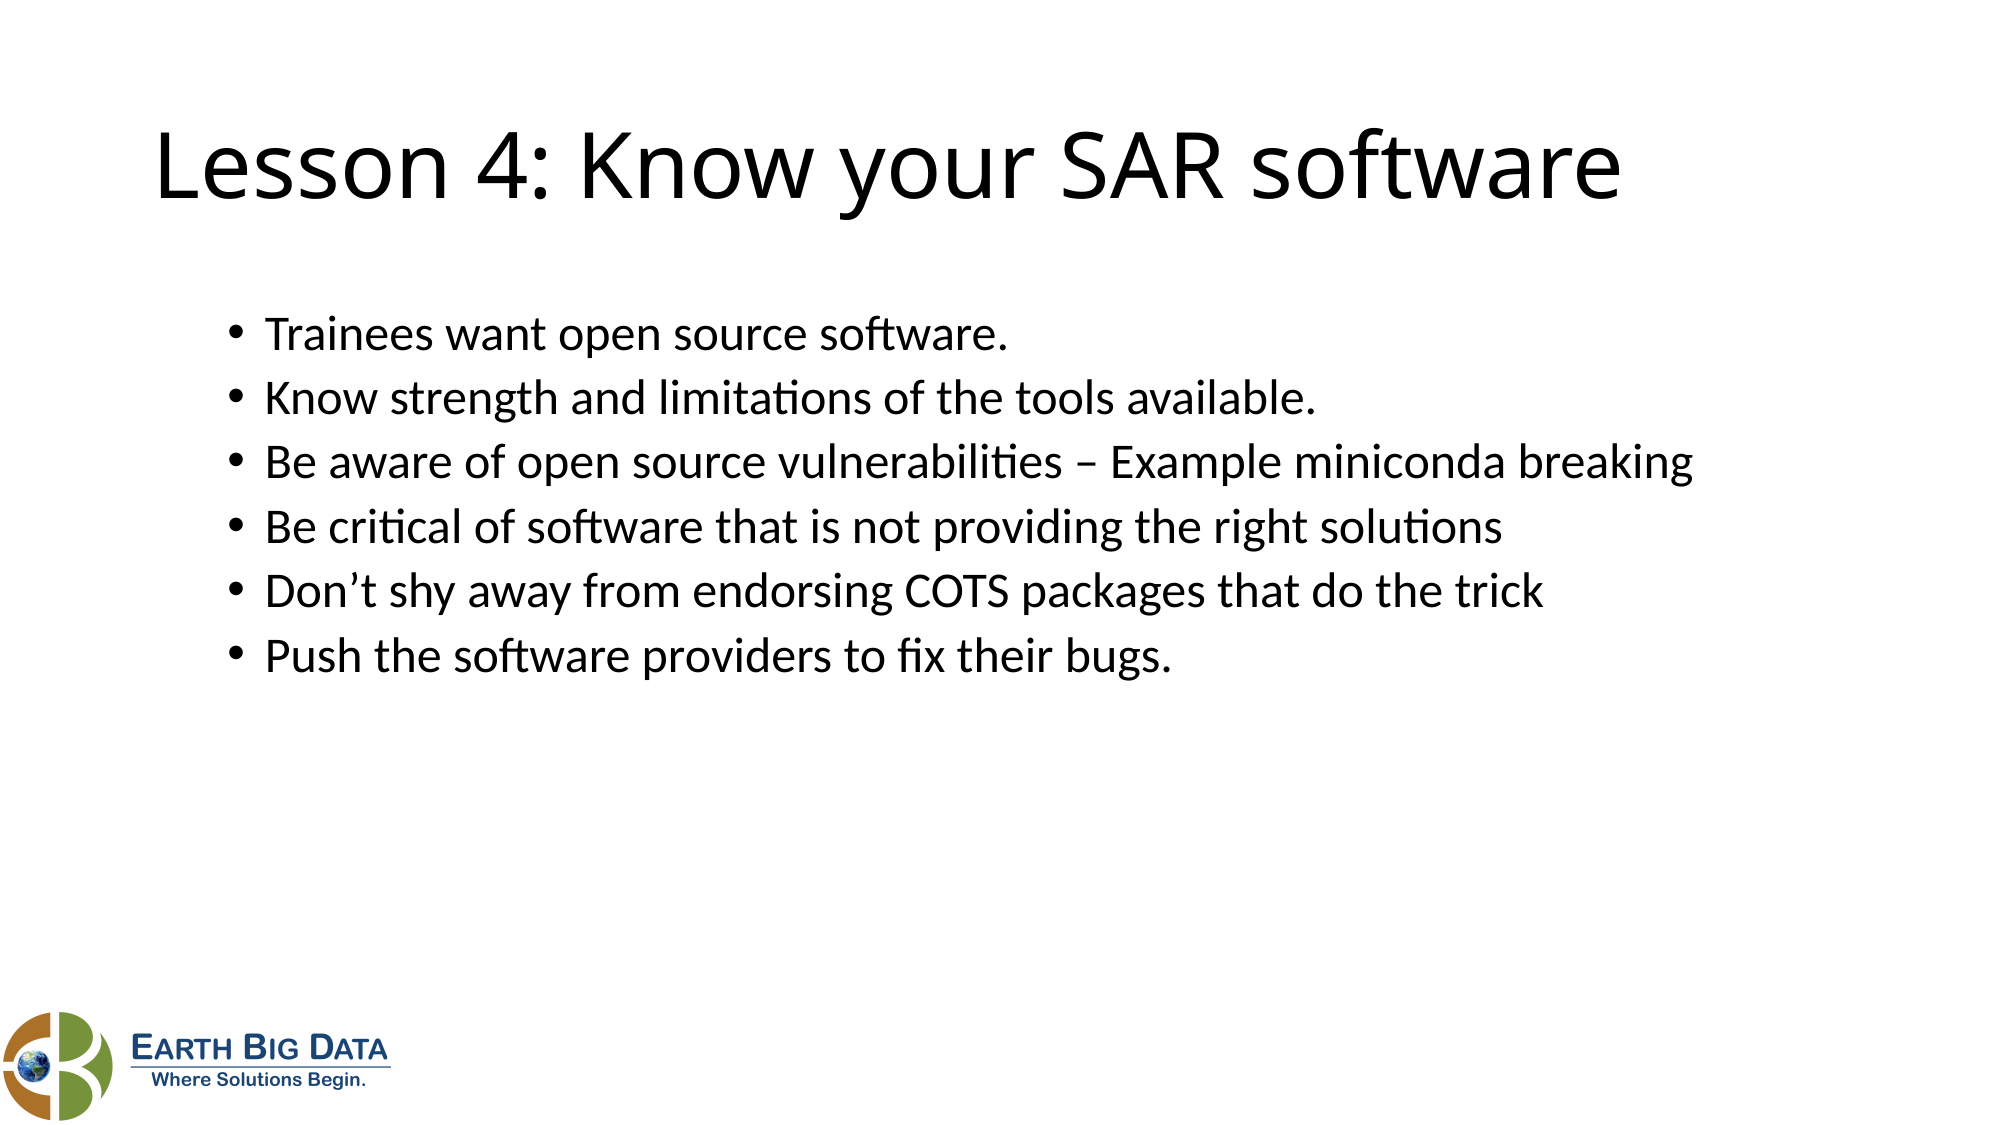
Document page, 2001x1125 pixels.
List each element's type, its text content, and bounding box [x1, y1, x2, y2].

title Lesson 4: Know your SAR software [137, 59, 1863, 278]
list Trainees want open source software. Know strength and limitations of the tools available. Be aware of open source vulnerabilities – Example miniconda breaking Be critical of software that is not providing the right solutions Don’t shy away from endorsing COTS packages that do the trick Push the software providers to fix their bugs. [137, 299, 1863, 1014]
picture [0, 1007, 394, 1125]
